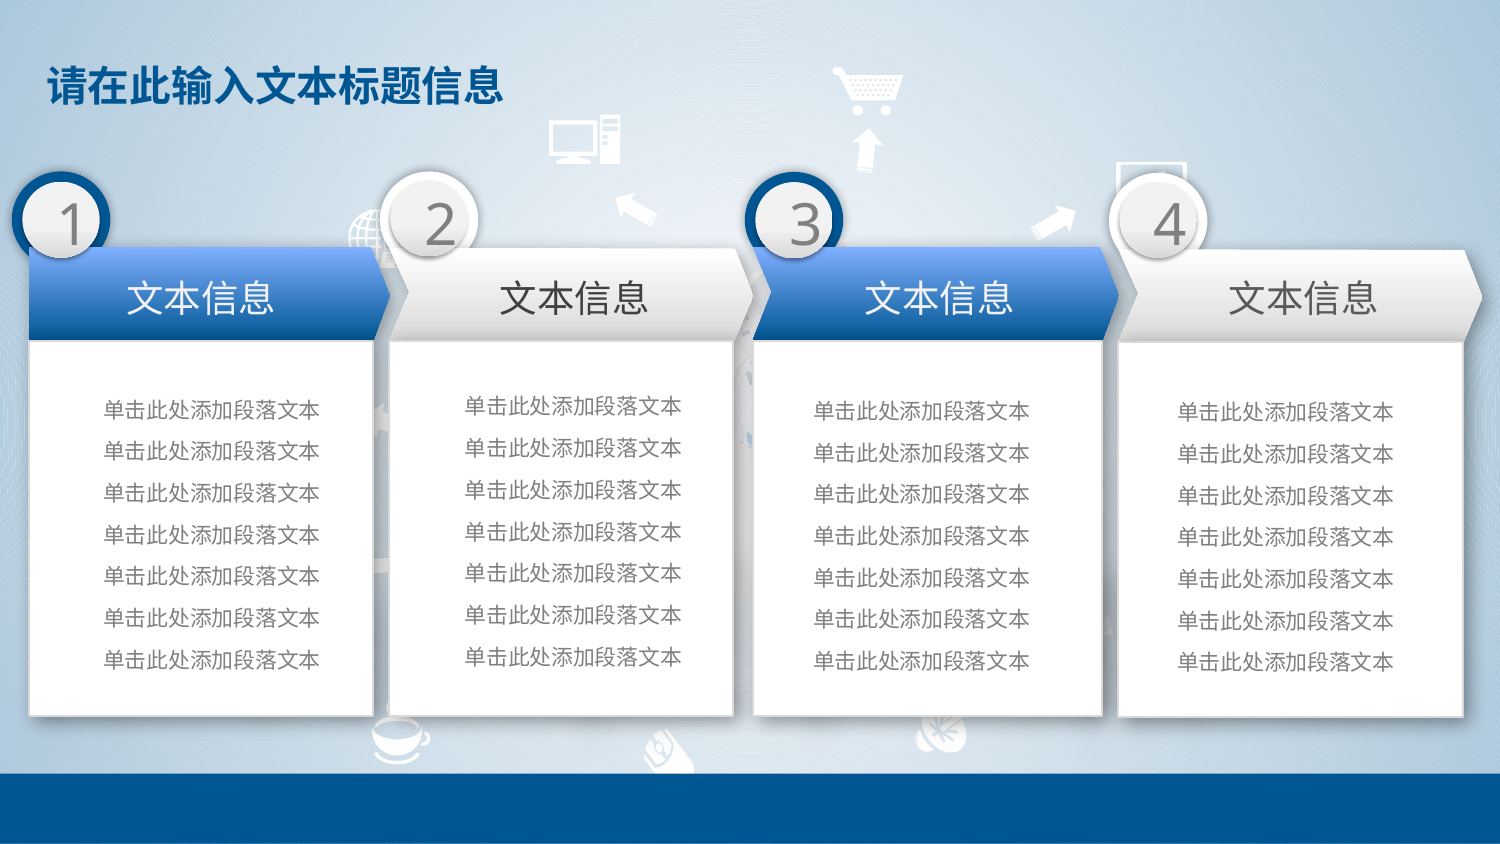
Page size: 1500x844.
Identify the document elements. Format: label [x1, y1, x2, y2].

text_box [744, 171, 1109, 716]
text_box [379, 171, 743, 717]
text_box [11, 171, 377, 716]
text_box [1108, 172, 1483, 718]
